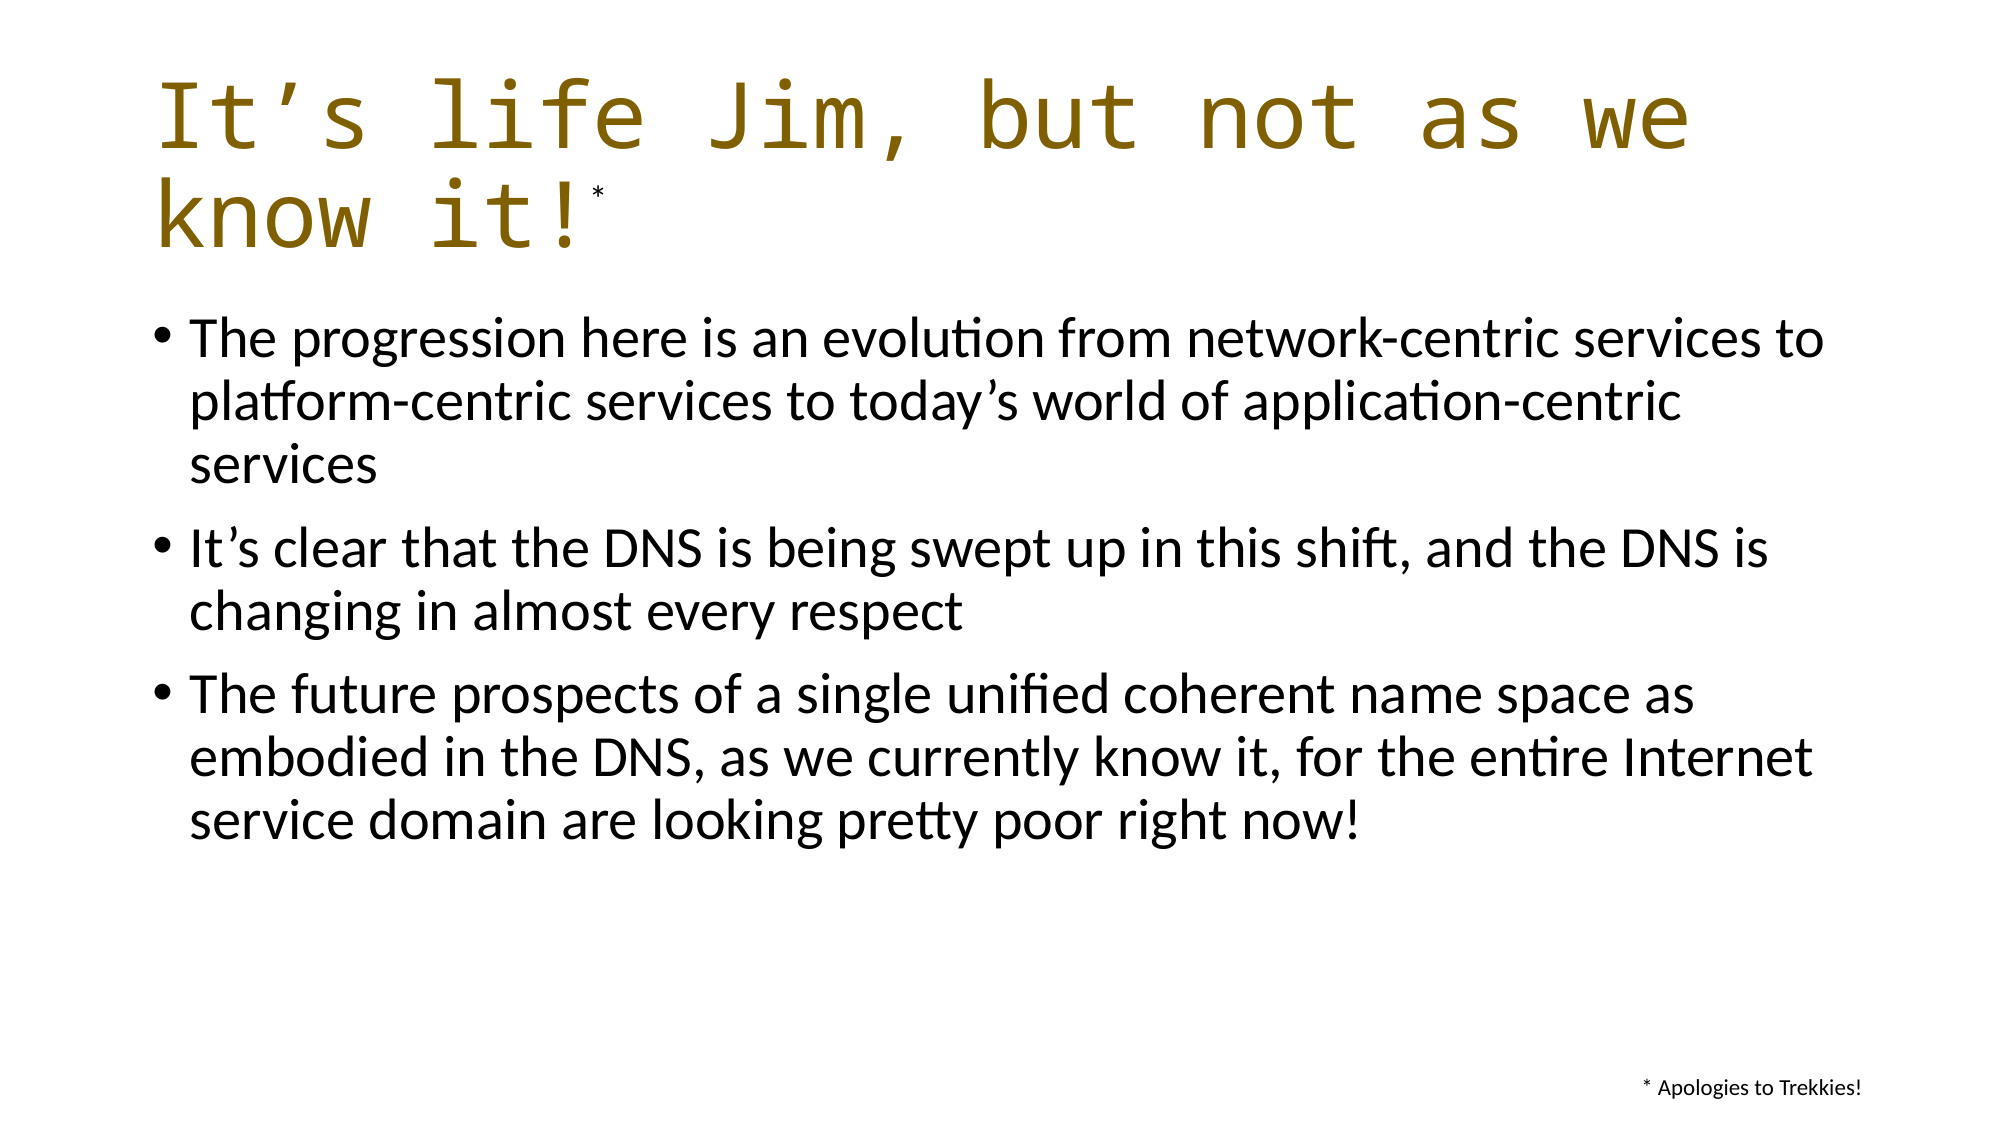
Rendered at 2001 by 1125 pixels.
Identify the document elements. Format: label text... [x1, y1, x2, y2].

list The progression here is an evolution from network-centric services to platform-centric services to today’s world of application-centric services It’s clear that the DNS is being swept up in this shift, and the DNS is changing in almost every respect The future prospects of a single unified coherent name space as embodied in the DNS, as we currently know it, for the entire Internet service domain are looking pretty poor right now! [137, 299, 1863, 1014]
text_box * Apologies to Trekkies! [1626, 1065, 1878, 1108]
text_box * [574, 167, 623, 228]
title It’s life Jim, but not as we know it! [137, 59, 1863, 278]
